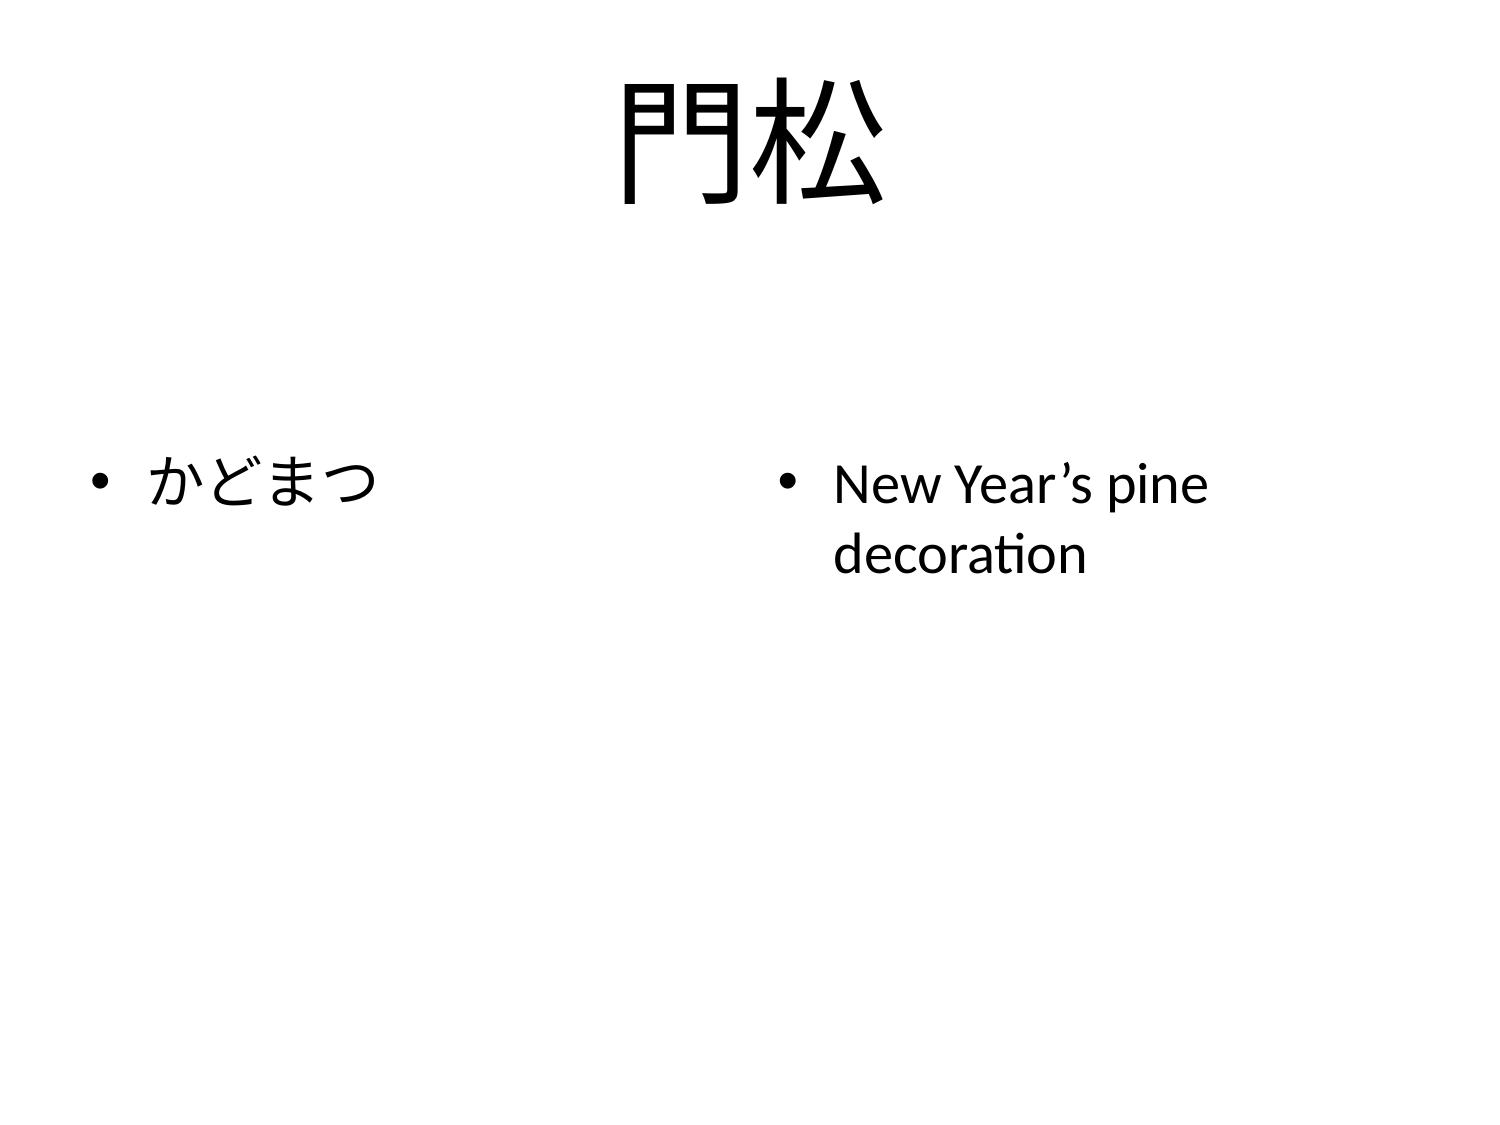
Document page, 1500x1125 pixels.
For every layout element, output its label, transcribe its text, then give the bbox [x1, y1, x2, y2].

title 門松 [74, 44, 1426, 233]
list New Year’s pine decoration [762, 437, 1426, 1006]
list かどまつ [74, 437, 738, 1006]
